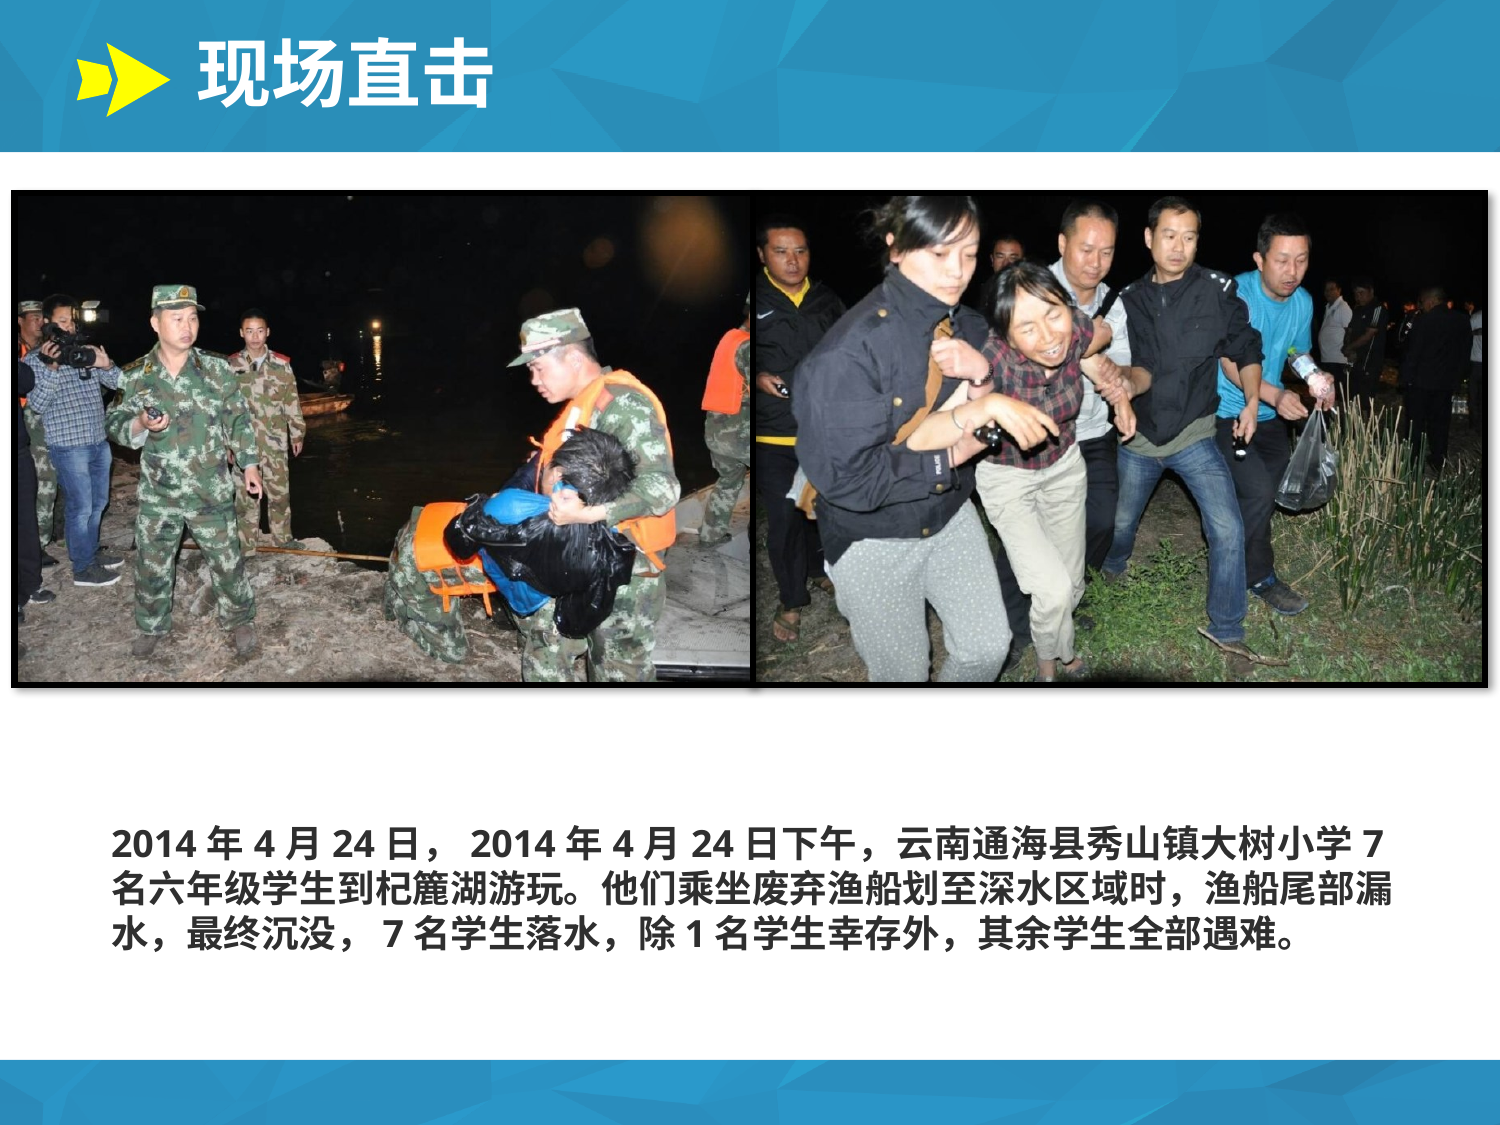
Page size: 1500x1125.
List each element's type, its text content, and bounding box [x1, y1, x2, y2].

text_box 2014年4月24日，2014年4月24日下午，云南通海县秀山镇大树小学7名六年级学生到杞簏湖游玩。他们乘坐废弃渔船划至深水区域时，渔船尾部漏水，最终沉没，7名学生落水，除1名学生幸存外，其余学生全部遇难。 [96, 812, 1408, 963]
picture [17, 195, 1483, 683]
text_box 现场直击 [182, 18, 512, 124]
